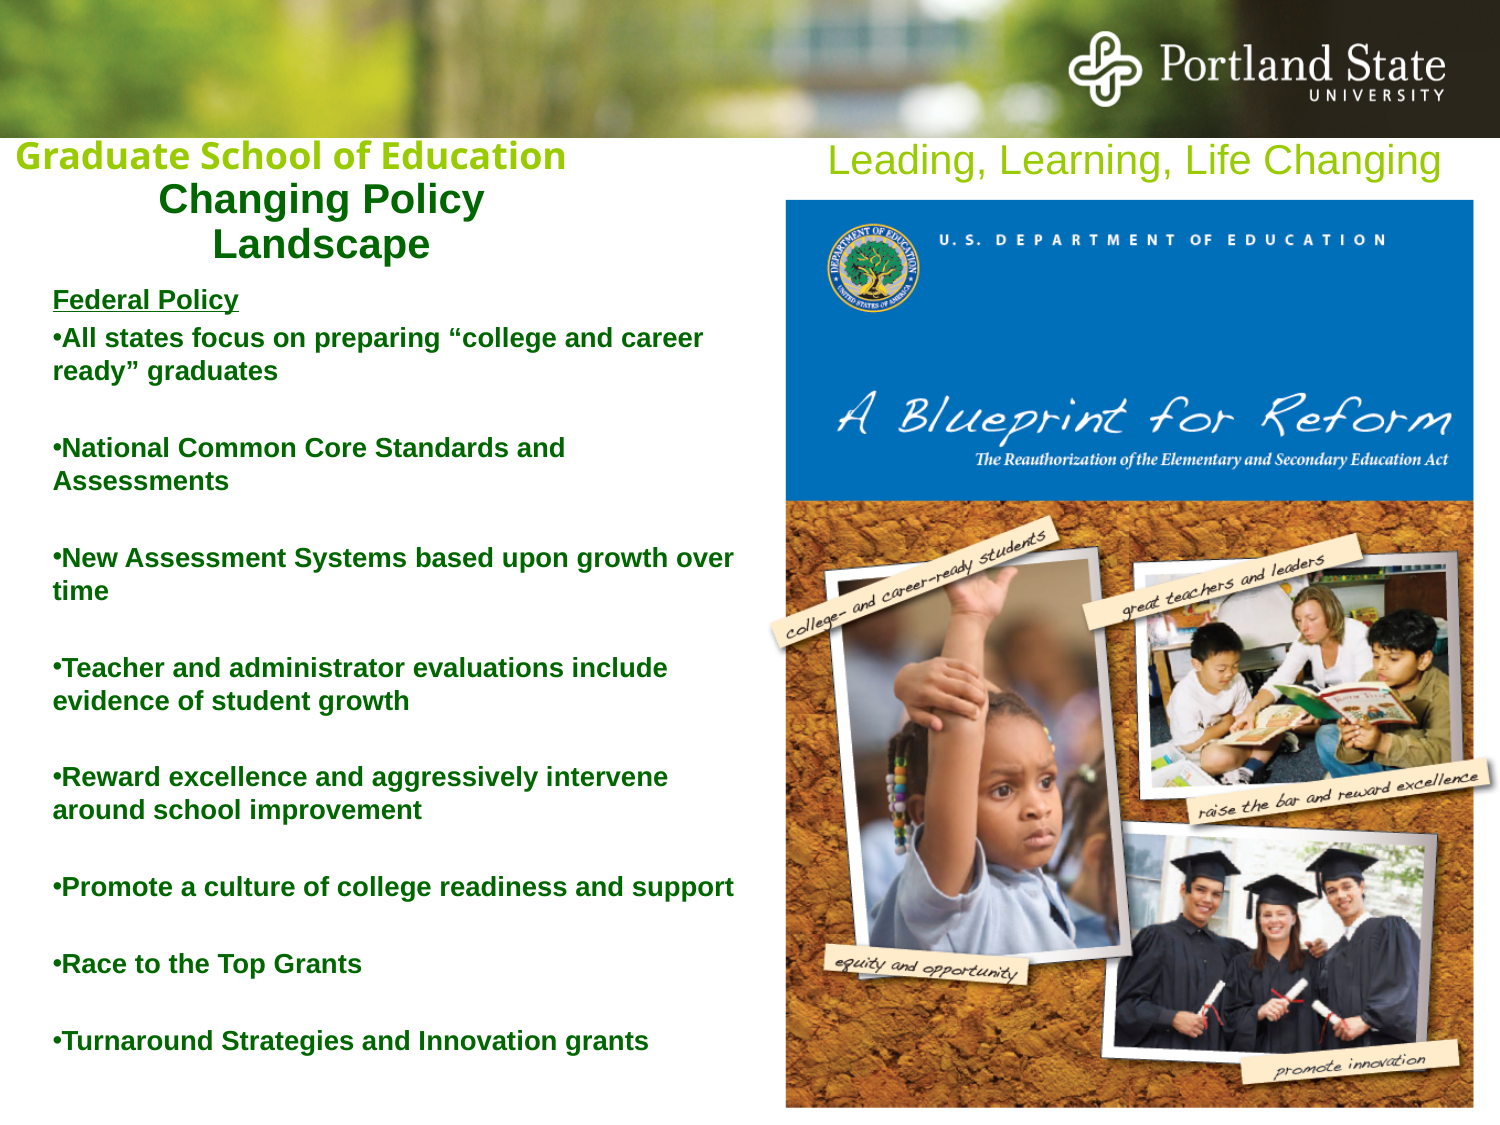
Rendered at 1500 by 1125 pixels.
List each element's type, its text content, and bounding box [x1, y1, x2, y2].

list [765, 187, 1500, 1125]
list Federal Policy All states focus on preparing “college and career ready” graduates National Common Core Standards and Assessments New Assessment Systems based upon growth over time Teacher and administrator evaluations include evidence of student growth Reward excellence and aggressively intervene around school improvement Promote a culture of college readiness and support Race to the Top Grants Turnaround Strategies and Innovation grants [37, 273, 751, 1088]
title Changing Policy Landscape [74, 189, 569, 273]
